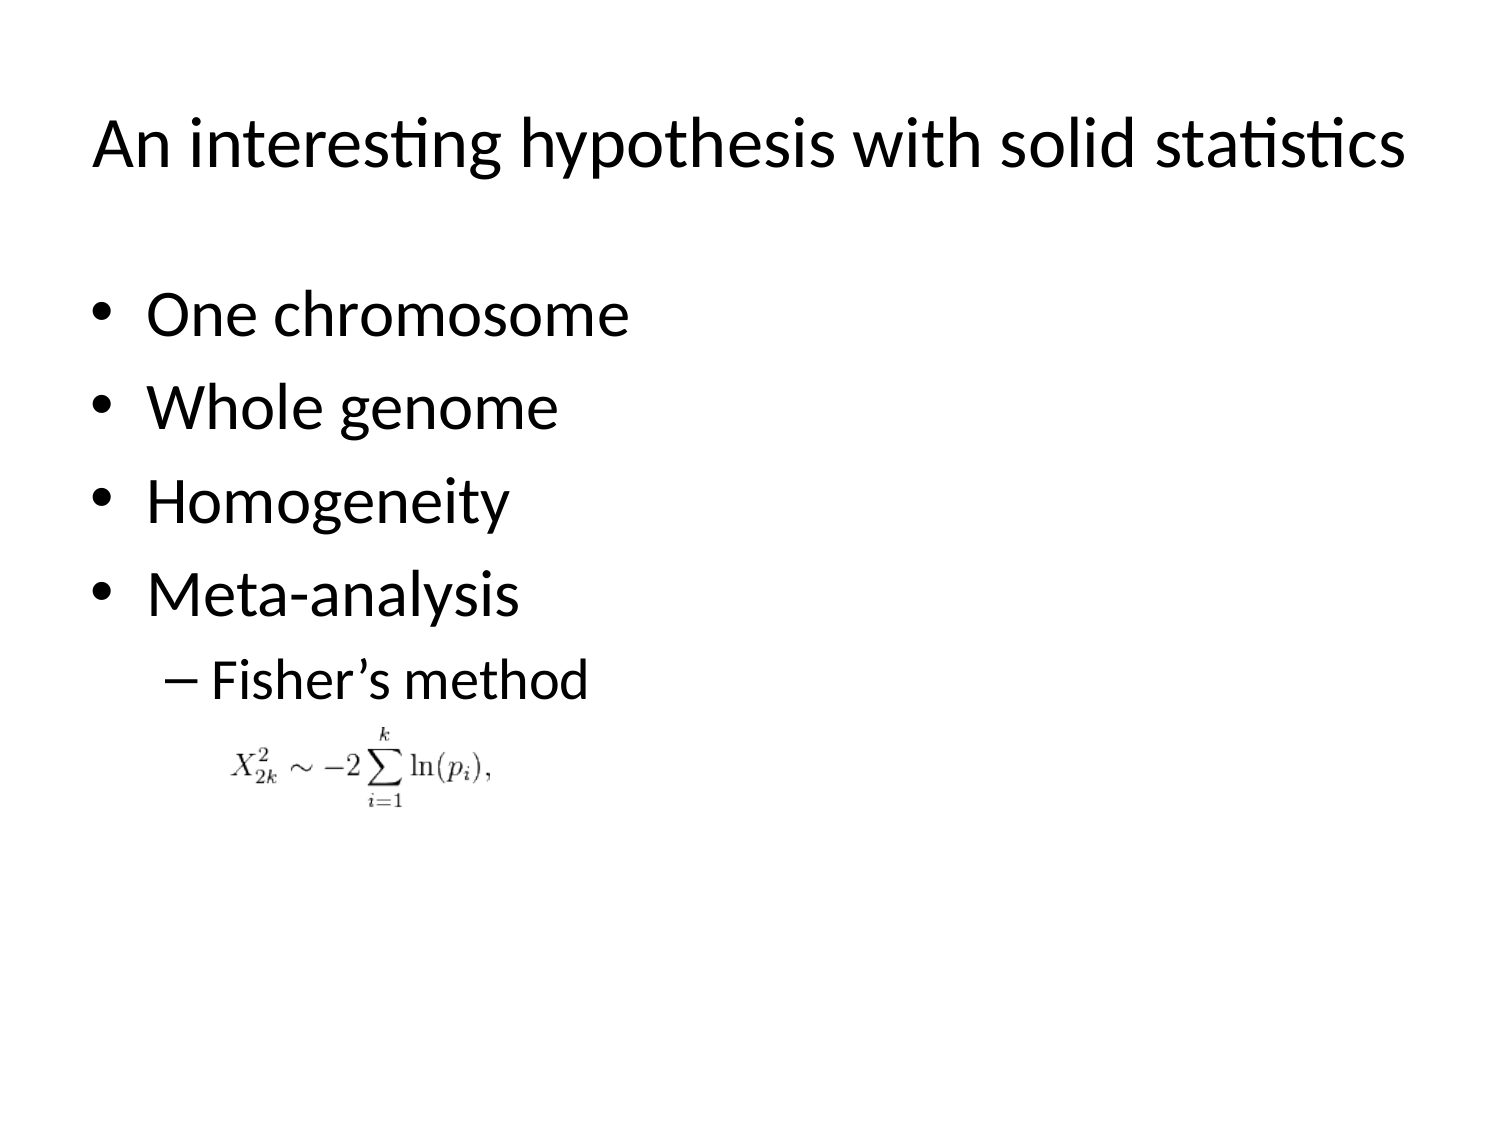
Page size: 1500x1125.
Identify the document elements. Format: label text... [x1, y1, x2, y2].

list One chromosome Whole genome Homogeneity Meta-analysis Fisher’s method [75, 262, 1425, 1005]
picture [229, 727, 490, 810]
title An interesting hypothesis with solid statistics [75, 45, 1425, 233]
